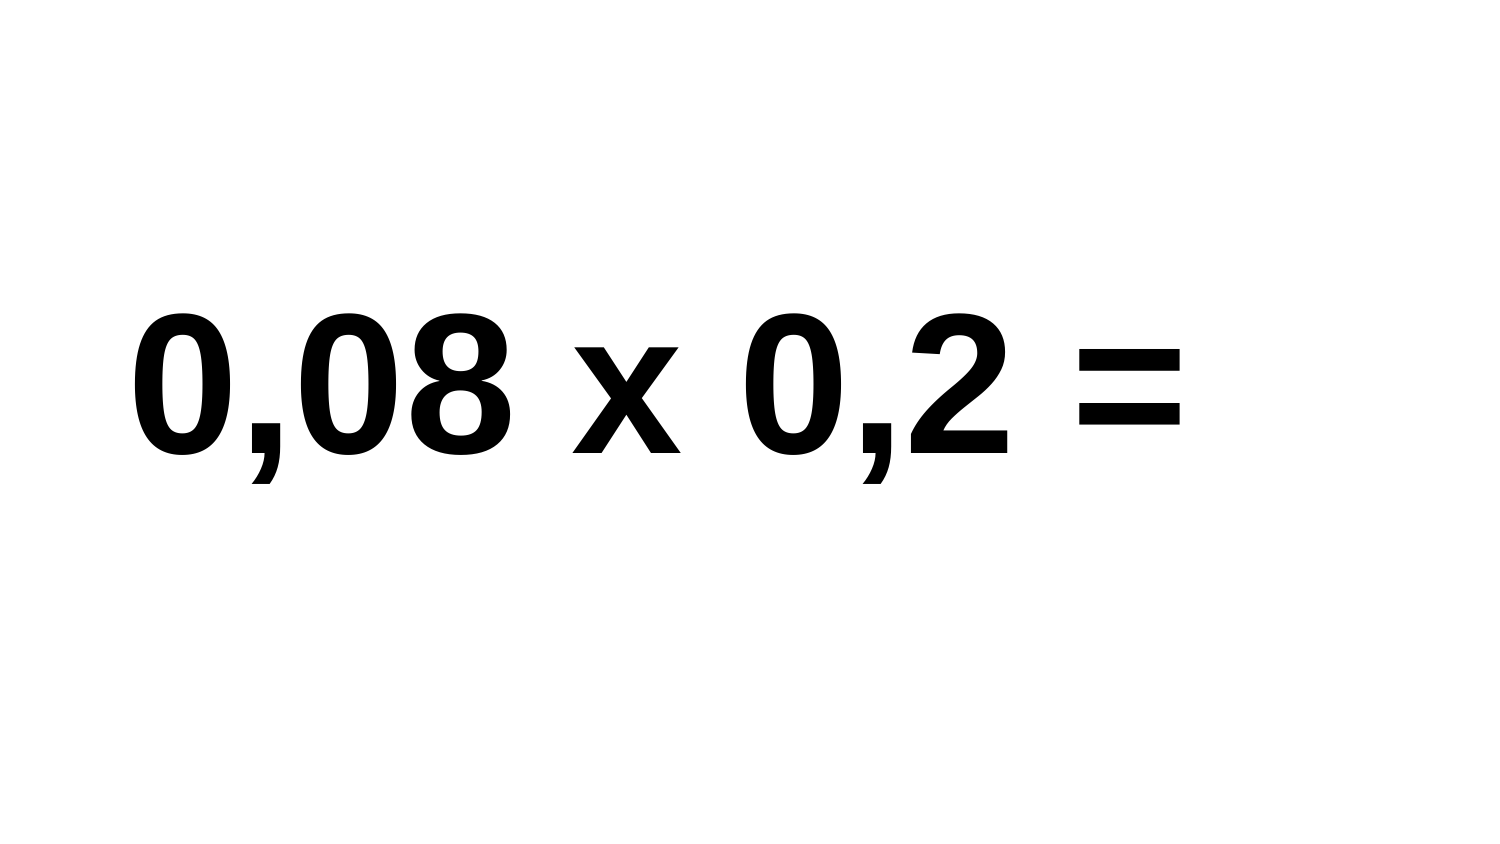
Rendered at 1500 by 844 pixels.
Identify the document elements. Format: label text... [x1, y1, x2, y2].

text_box 0,08 x 0,2 = [112, 318, 1388, 509]
